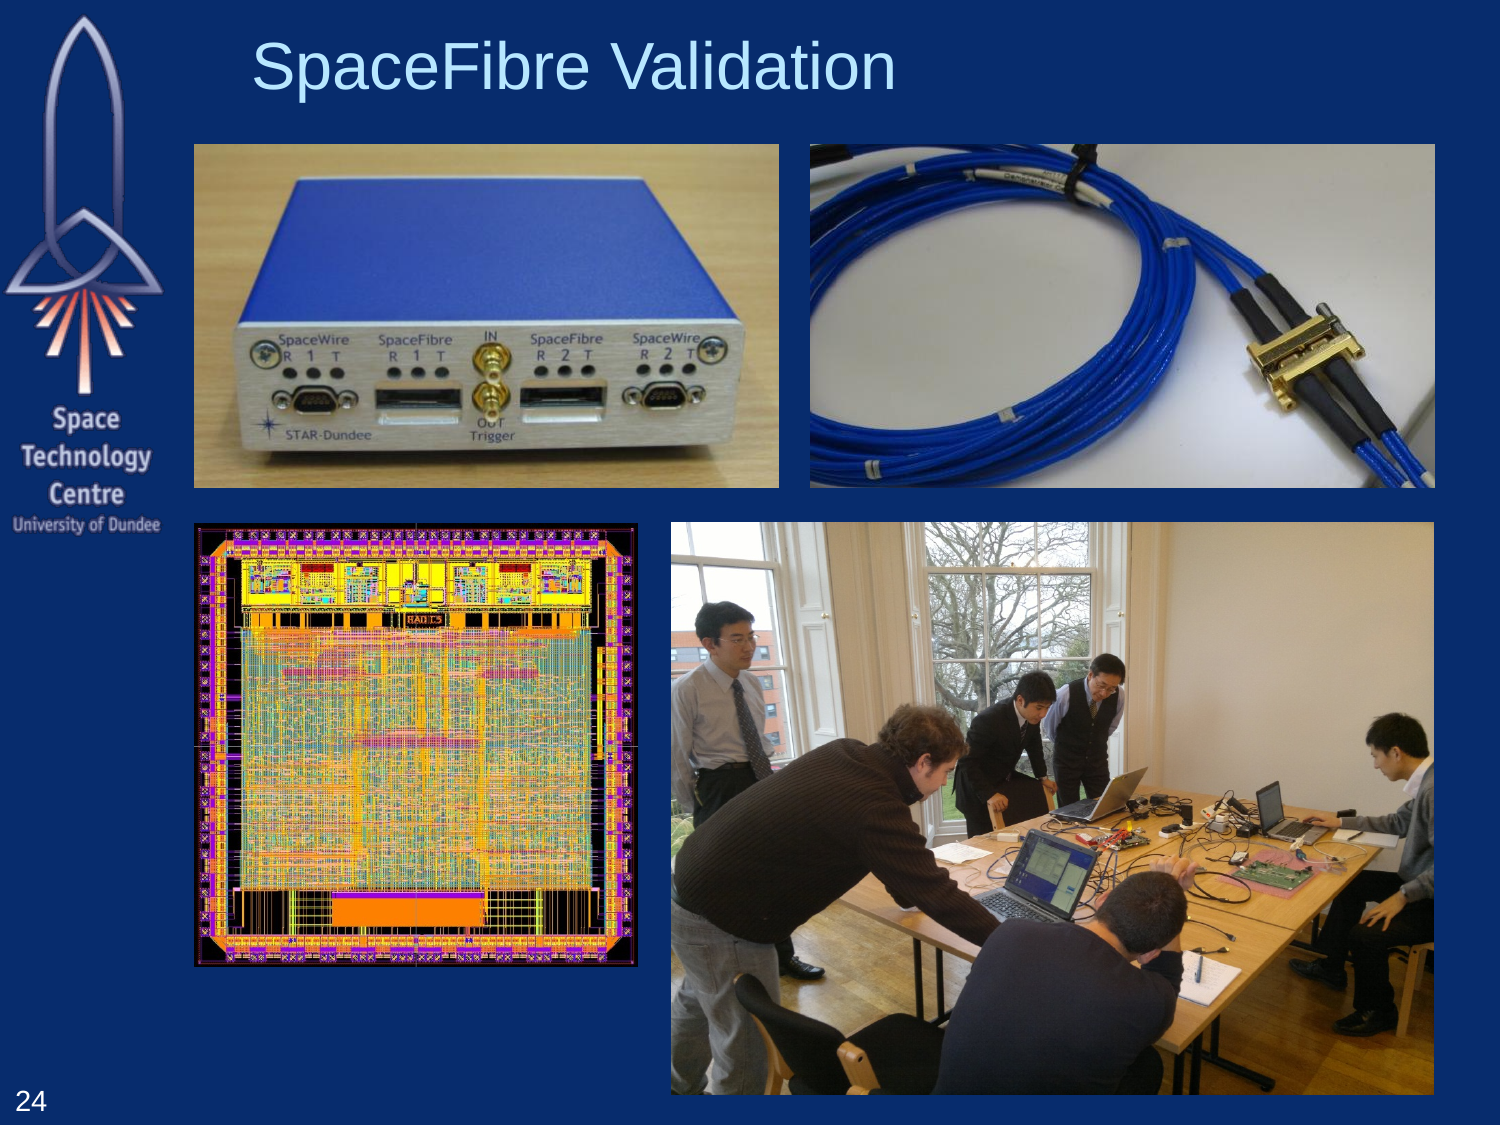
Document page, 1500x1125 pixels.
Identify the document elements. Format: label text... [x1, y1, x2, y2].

picture [809, 144, 1436, 488]
title SpaceFibre Validation [235, 0, 1500, 126]
picture [194, 144, 779, 488]
slide_number 24 [0, 1046, 160, 1125]
picture [0, 0, 171, 543]
picture [671, 522, 1434, 1095]
picture [194, 523, 639, 967]
